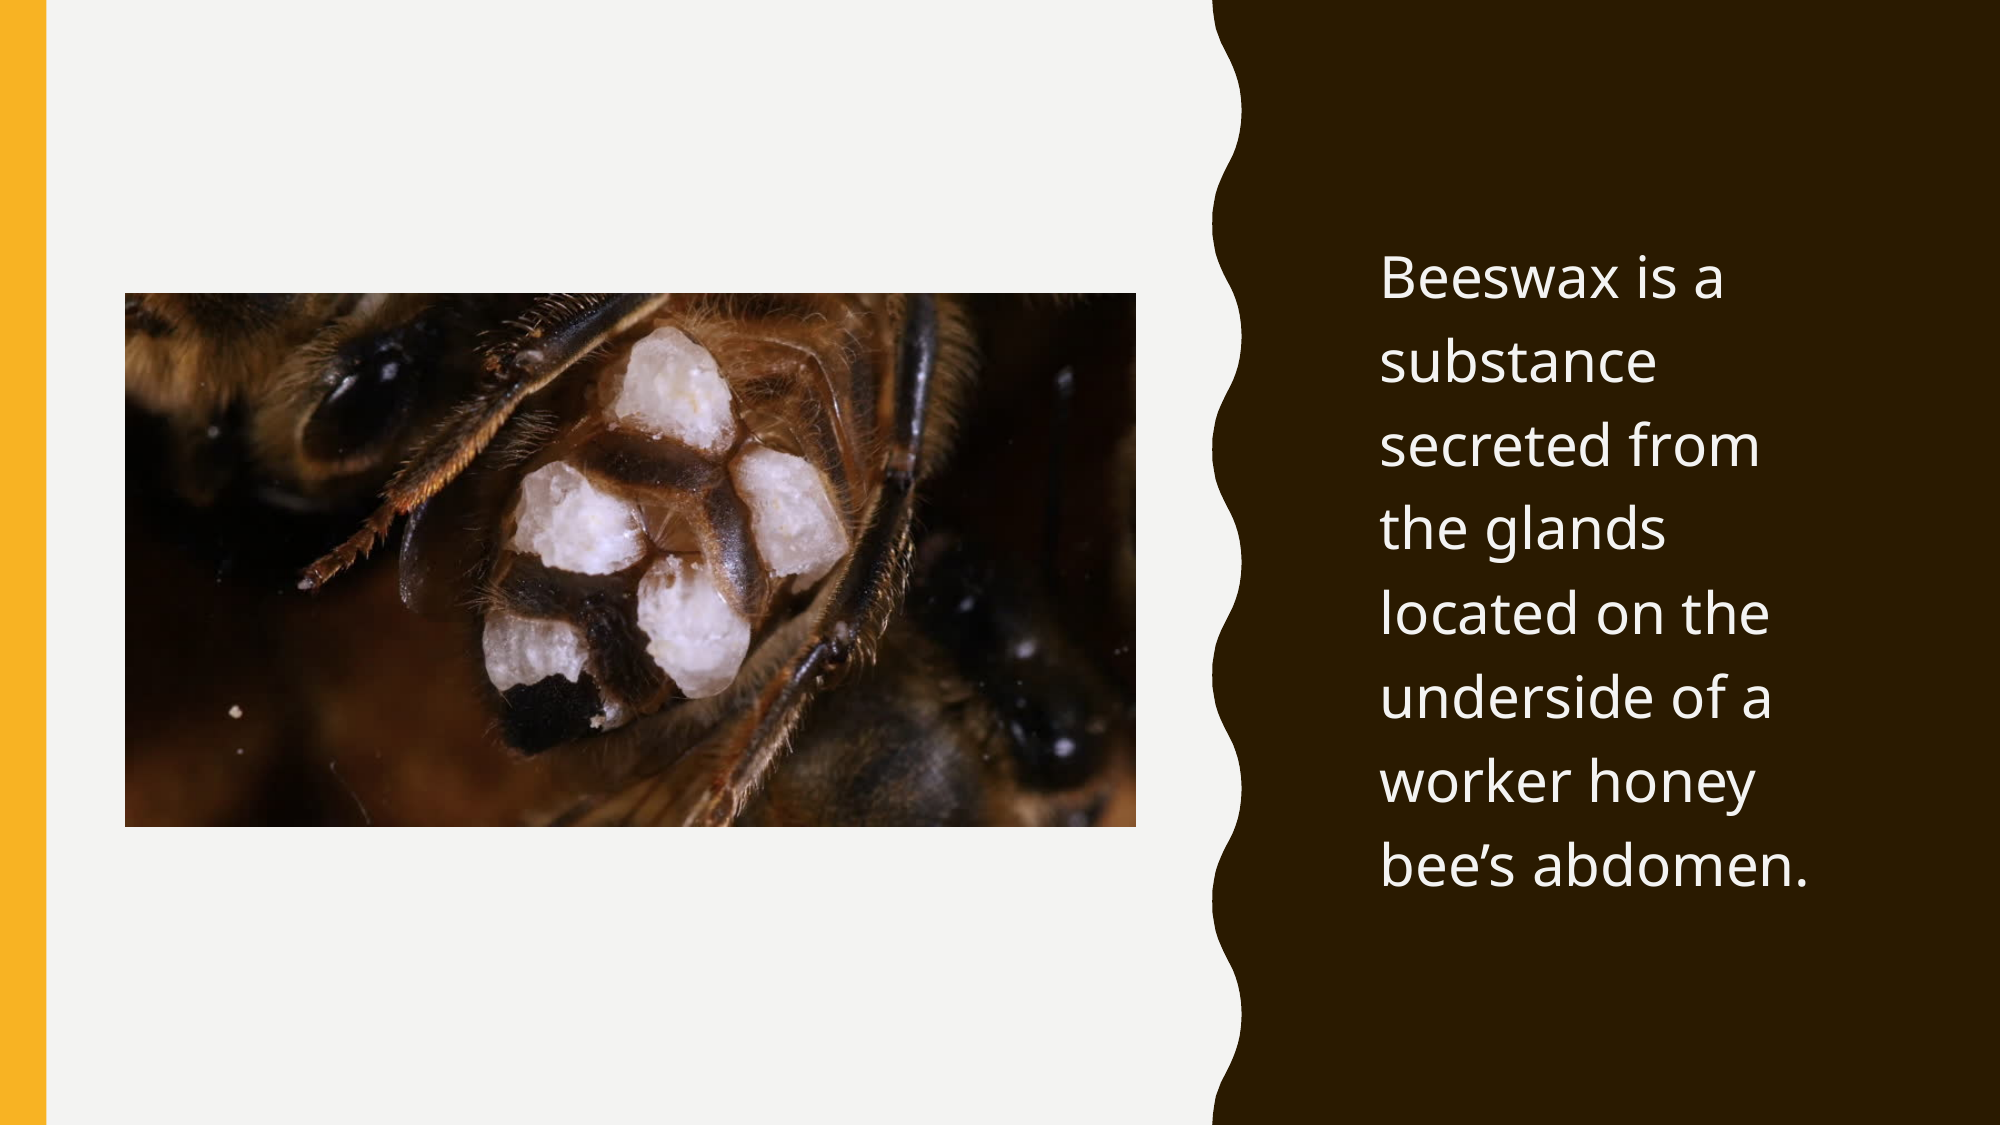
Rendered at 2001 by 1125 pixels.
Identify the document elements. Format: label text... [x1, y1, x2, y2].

list Beeswax is a substance secreted from the glands located on the underside of a worker honey bee’s abdomen. [1364, 218, 1872, 902]
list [125, 293, 1136, 827]
